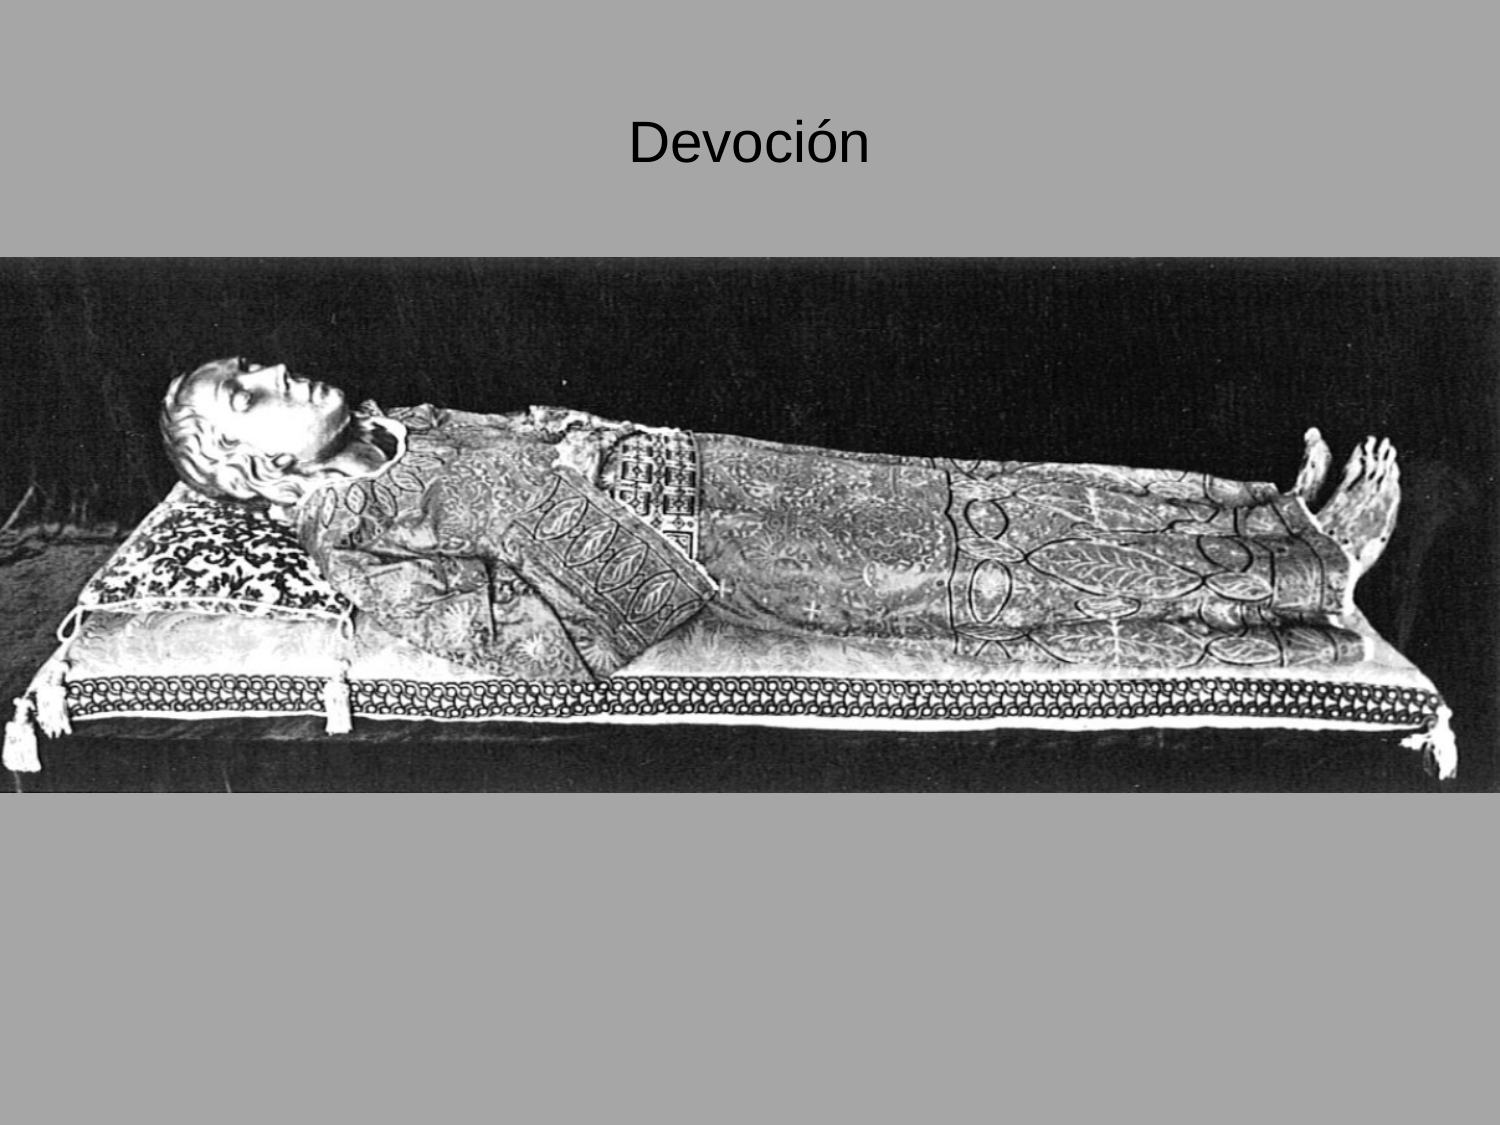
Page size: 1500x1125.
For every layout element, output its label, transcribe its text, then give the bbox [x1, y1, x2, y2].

title Devoción [74, 44, 1426, 233]
picture [0, 257, 1500, 793]
